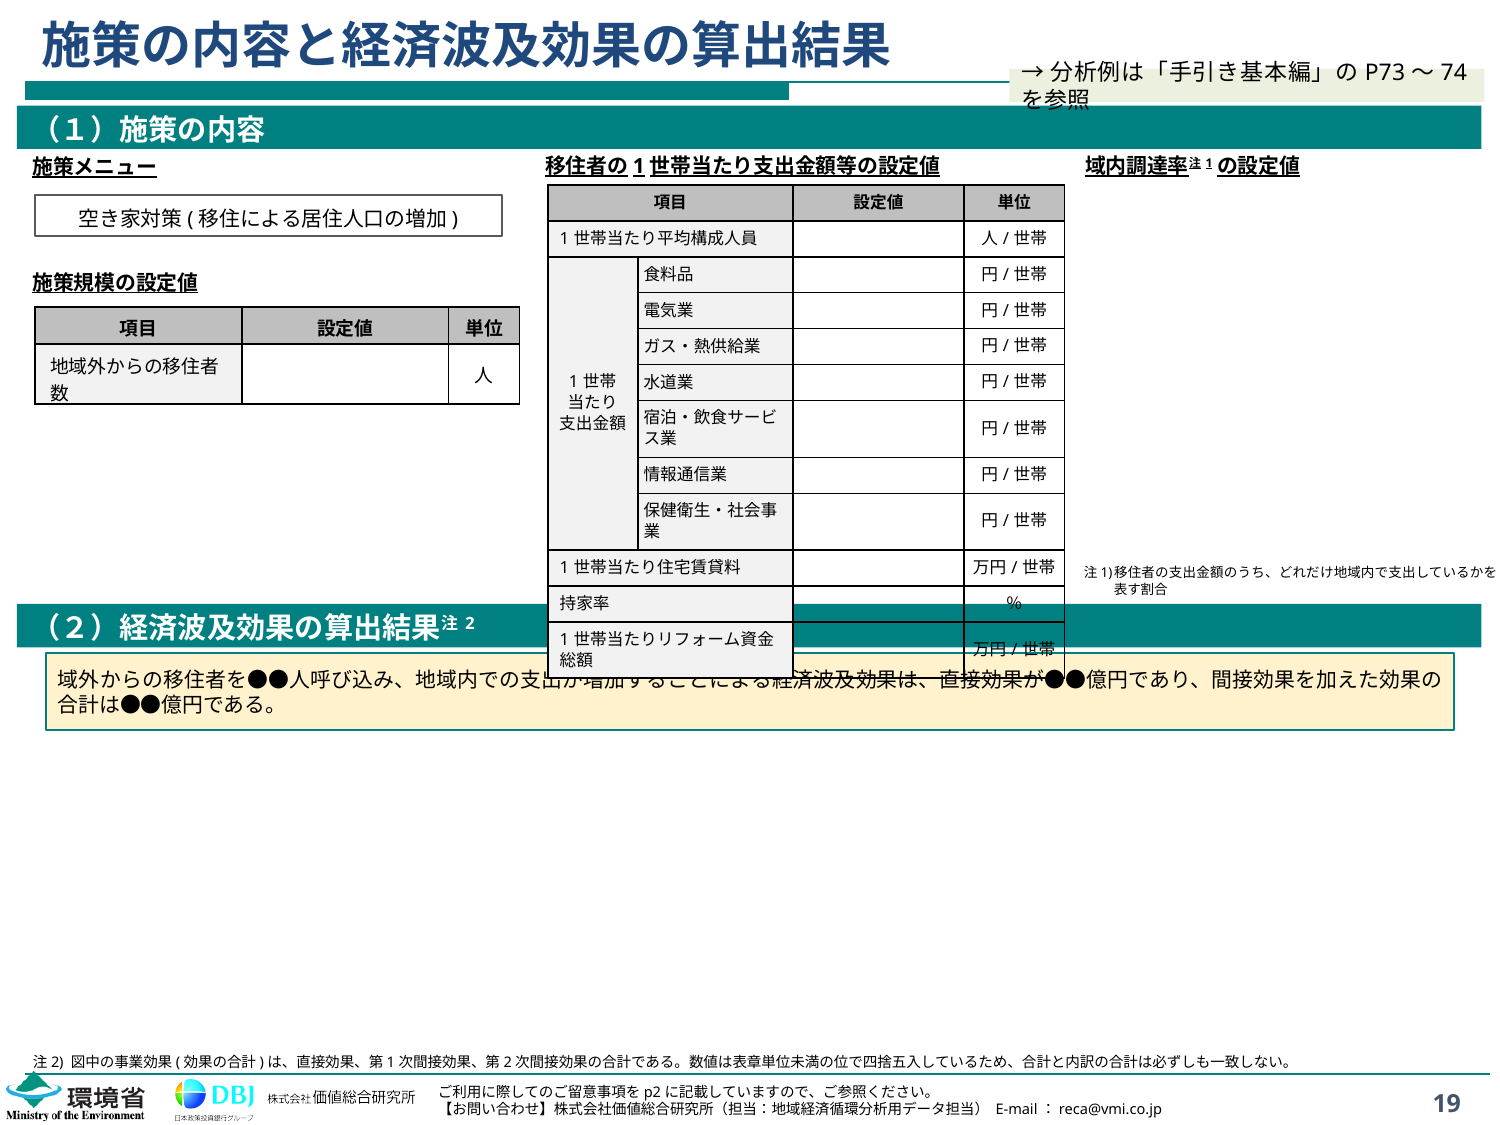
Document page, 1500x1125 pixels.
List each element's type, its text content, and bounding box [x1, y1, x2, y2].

table_cell 円/世帯 [965, 258, 1064, 292]
text_box 注1) 移住者の支出金額のうち、どれだけ地域内で支出しているかを表す割合 [1083, 568, 1498, 593]
text_box →分析例は「手引き基本編」のP73～74を参照 [1009, 68, 1485, 102]
table_cell 万円/世帯 [965, 623, 1064, 677]
table_cell [794, 258, 963, 292]
table_header 設定値 [794, 186, 963, 220]
text_box （２）経済波及効果の算出結果注2 [1065, 603, 1482, 648]
table_cell 持家率 [549, 587, 792, 621]
table_header 項目 [549, 186, 792, 220]
text_box 域外からの移住者を●●人呼び込み、地域内での支出が増加することによる経済波及効果は、直接効果が●●億円であり、間接効果を加えた効果の合計は●●億円である。 [46, 653, 1454, 730]
text_box 移住者の1世帯当たり支出金額等の設定値 [545, 152, 959, 178]
table_cell 保健衛生・社会事業 [639, 494, 792, 549]
text_box 空き家対策(移住による居住人口の増加) [35, 194, 502, 236]
table_cell 円/世帯 [965, 401, 1064, 457]
table_cell 円/世帯 [965, 494, 1064, 549]
table_cell [794, 551, 963, 585]
table_cell 地域外からの移住者数 [36, 345, 241, 403]
slide_number 19 [1393, 1079, 1500, 1122]
table_cell 円/世帯 [965, 365, 1064, 400]
text_box （２）経済波及効果の算出結果注2 [16, 603, 547, 648]
table_cell 宿泊・飲食サービス業 [639, 401, 792, 457]
table_cell [243, 345, 448, 403]
table_cell [794, 494, 963, 549]
table_cell [794, 329, 963, 364]
table_cell ガス・熱供給業 [639, 329, 792, 364]
table_cell 人 [449, 345, 519, 403]
table_cell 食料品 [639, 258, 792, 292]
table_cell ％ [965, 587, 1064, 621]
text_box 注2) 図中の事業効果(効果の合計)は、直接効果、第1次間接効果、第2次間接効果の合計である。数値は表章単位未満の位で四捨五入しているため、合計と内訳の合計は必ずしも一致しない。 [33, 1050, 1451, 1071]
table_cell [794, 365, 963, 400]
table_cell 1世帯当たり平均構成人員 [549, 222, 792, 256]
table_cell [794, 222, 963, 256]
table_cell [794, 458, 963, 493]
text_box （１）施策の内容 [16, 105, 1482, 149]
table_cell 電気業 [639, 293, 792, 328]
table_cell 1世帯当たり住宅賃貸料 [549, 551, 792, 585]
text_box 域内調達率注1の設定値 [1084, 152, 1381, 178]
table_cell 人/世帯 [965, 222, 1064, 256]
table_cell 円/世帯 [965, 329, 1064, 364]
table_header 設定値 [243, 308, 448, 343]
table_cell 情報通信業 [639, 458, 792, 493]
table_cell [794, 401, 963, 457]
table_cell [794, 587, 963, 621]
text_box 施策規模の設定値 [32, 269, 269, 295]
table_cell 万円/世帯 [965, 551, 1064, 585]
table_cell 円/世帯 [965, 458, 1064, 493]
picture [2, 1071, 148, 1125]
table_cell 1世帯当たりリフォーム資金総額 [549, 623, 792, 677]
table_cell [794, 293, 963, 328]
table_header 単位 [965, 186, 1064, 220]
table_cell 水道業 [639, 365, 792, 400]
table_cell [794, 623, 963, 677]
title 施策の内容と経済波及効果の算出結果 [25, 0, 1355, 82]
picture [171, 1075, 419, 1125]
table_header 単位 [449, 308, 519, 343]
text_box 施策メニュー [32, 153, 181, 179]
table_cell 円/世帯 [965, 293, 1064, 328]
table_cell 1世帯 当たり 支出金額 [549, 258, 637, 549]
table_header 項目 [36, 308, 241, 343]
